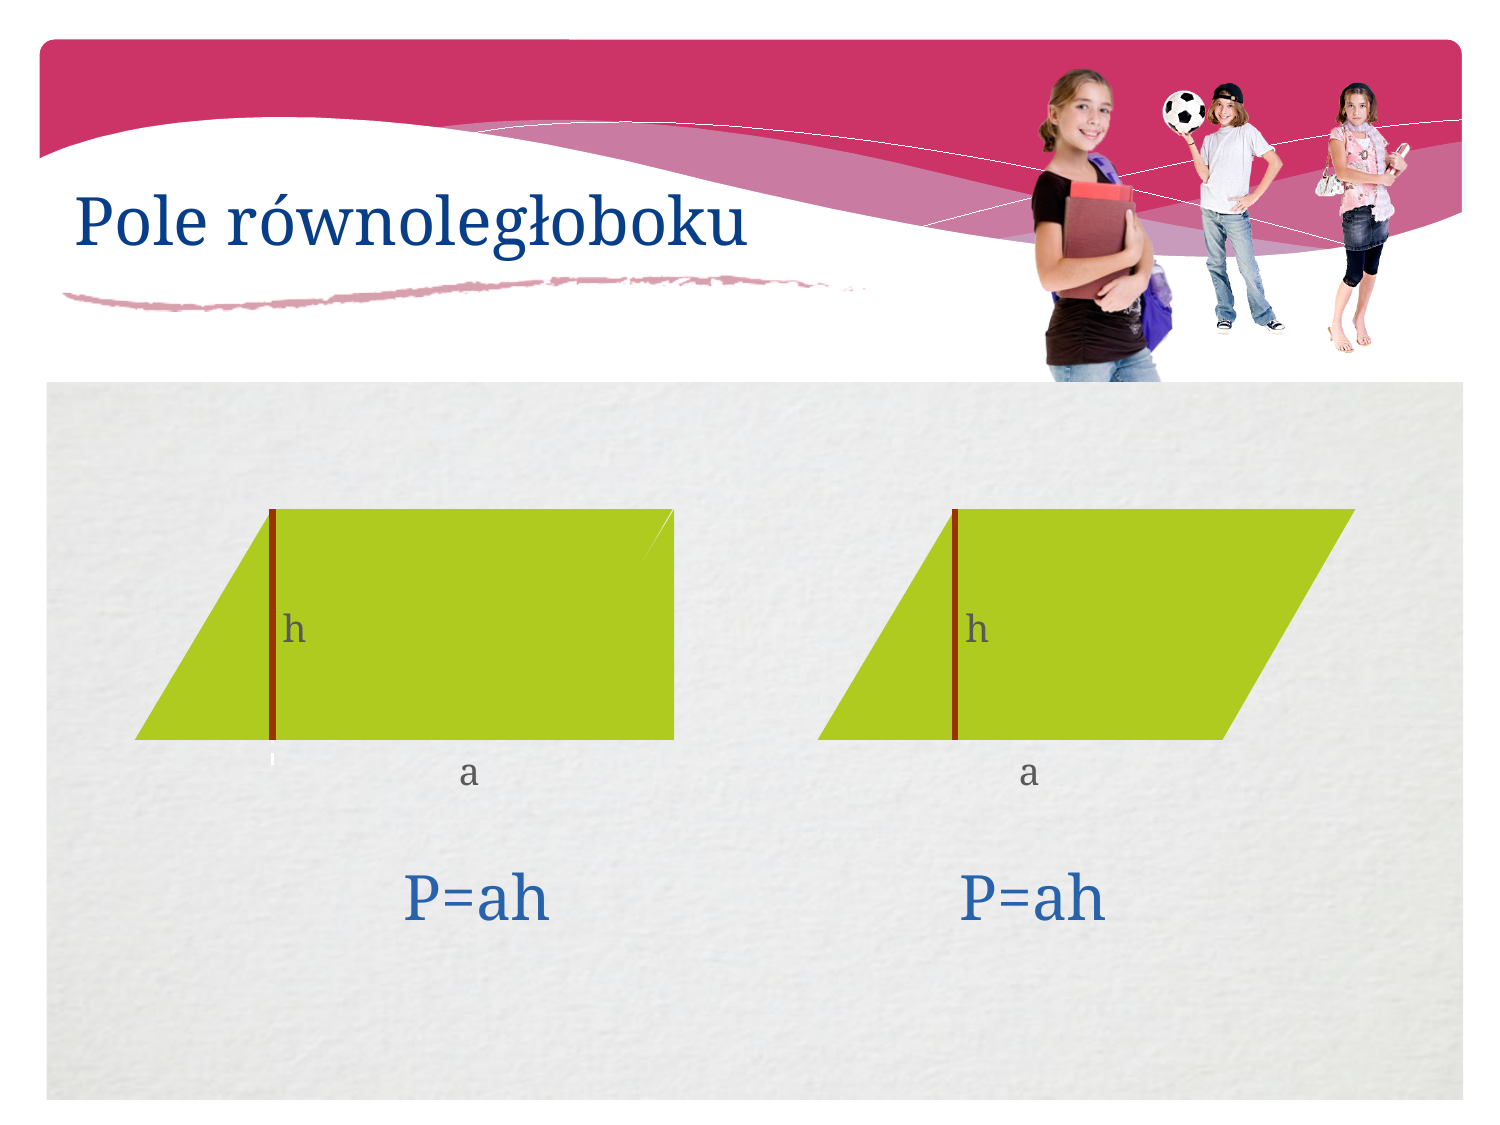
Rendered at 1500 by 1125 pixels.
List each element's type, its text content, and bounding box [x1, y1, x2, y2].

picture [46, 28, 1464, 1125]
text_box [817, 508, 954, 741]
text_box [956, 508, 1356, 741]
text_box Pole równoległoboku [59, 171, 818, 272]
picture [55, 274, 980, 313]
